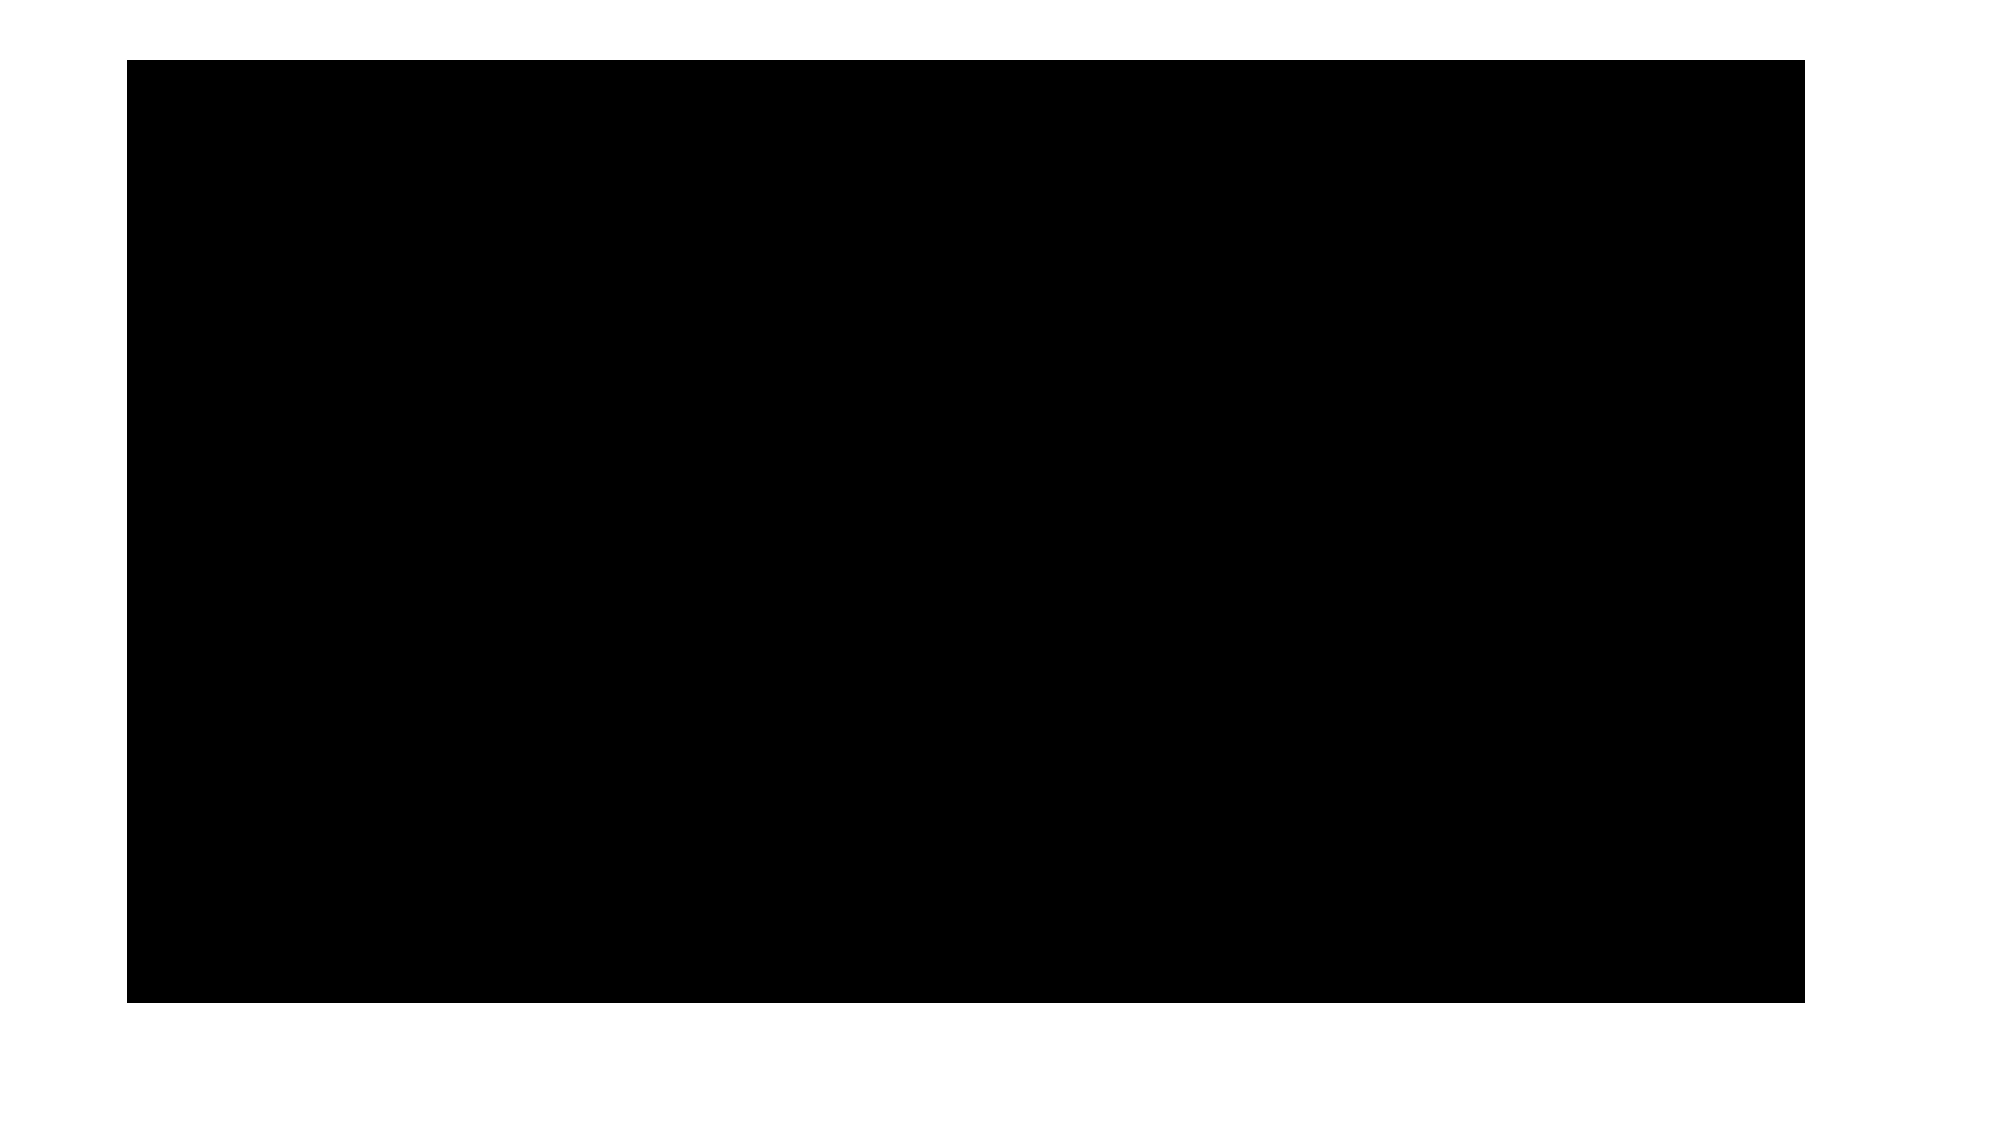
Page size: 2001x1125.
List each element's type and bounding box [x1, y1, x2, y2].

list [126, 59, 1805, 1004]
